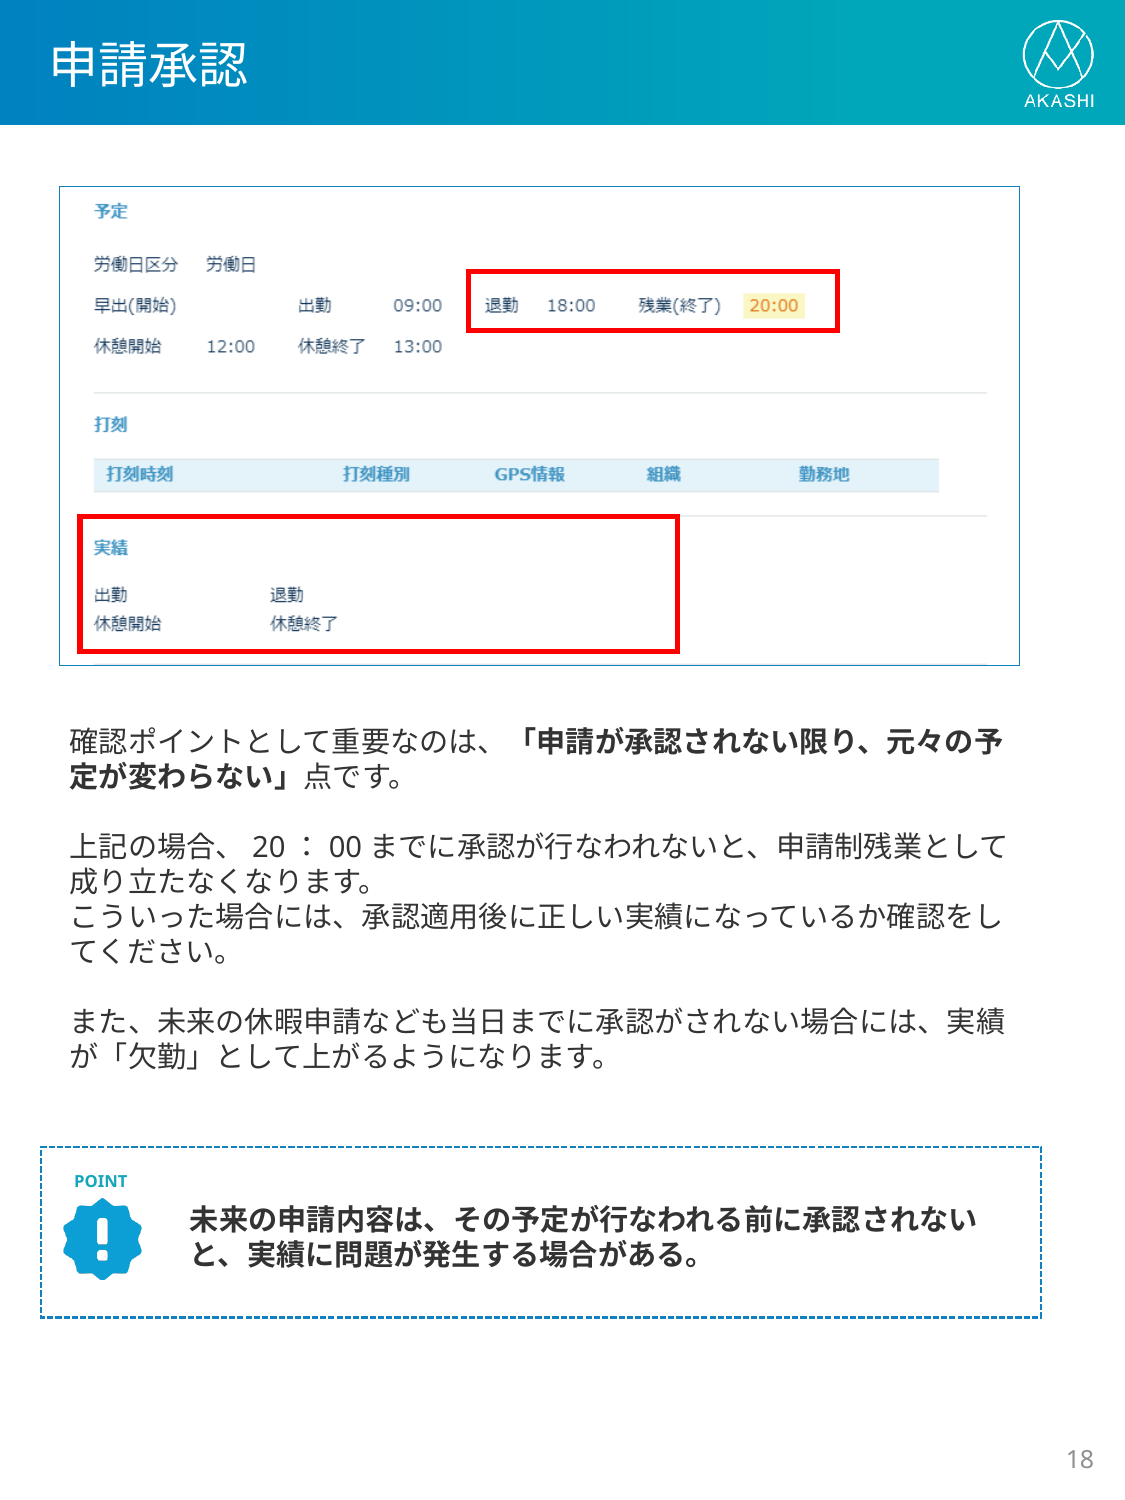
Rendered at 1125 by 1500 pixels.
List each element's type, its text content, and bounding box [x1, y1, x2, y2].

slide_number 17 [856, 1420, 1110, 1500]
picture [59, 186, 1020, 666]
text_box 確認ポイントとして重要なのは、「申請が承認されない限り、元々の予定が変わらない」点です。 上記の場合、20：00までに承認が行なわれないと、申請制残業として成り立たなくなります。 こういった場合には、承認適用後に正しい実績になっているか確認をしてください。 また、未来の休暇申請なども当日までに承認がされない場合には、実績が「欠勤」として上がるようになります。 [54, 716, 1042, 1081]
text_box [59, 1163, 174, 1280]
picture [1045, 9, 1103, 117]
text_box [40, 1146, 1042, 1319]
title 申請承認 [33, 0, 1045, 123]
